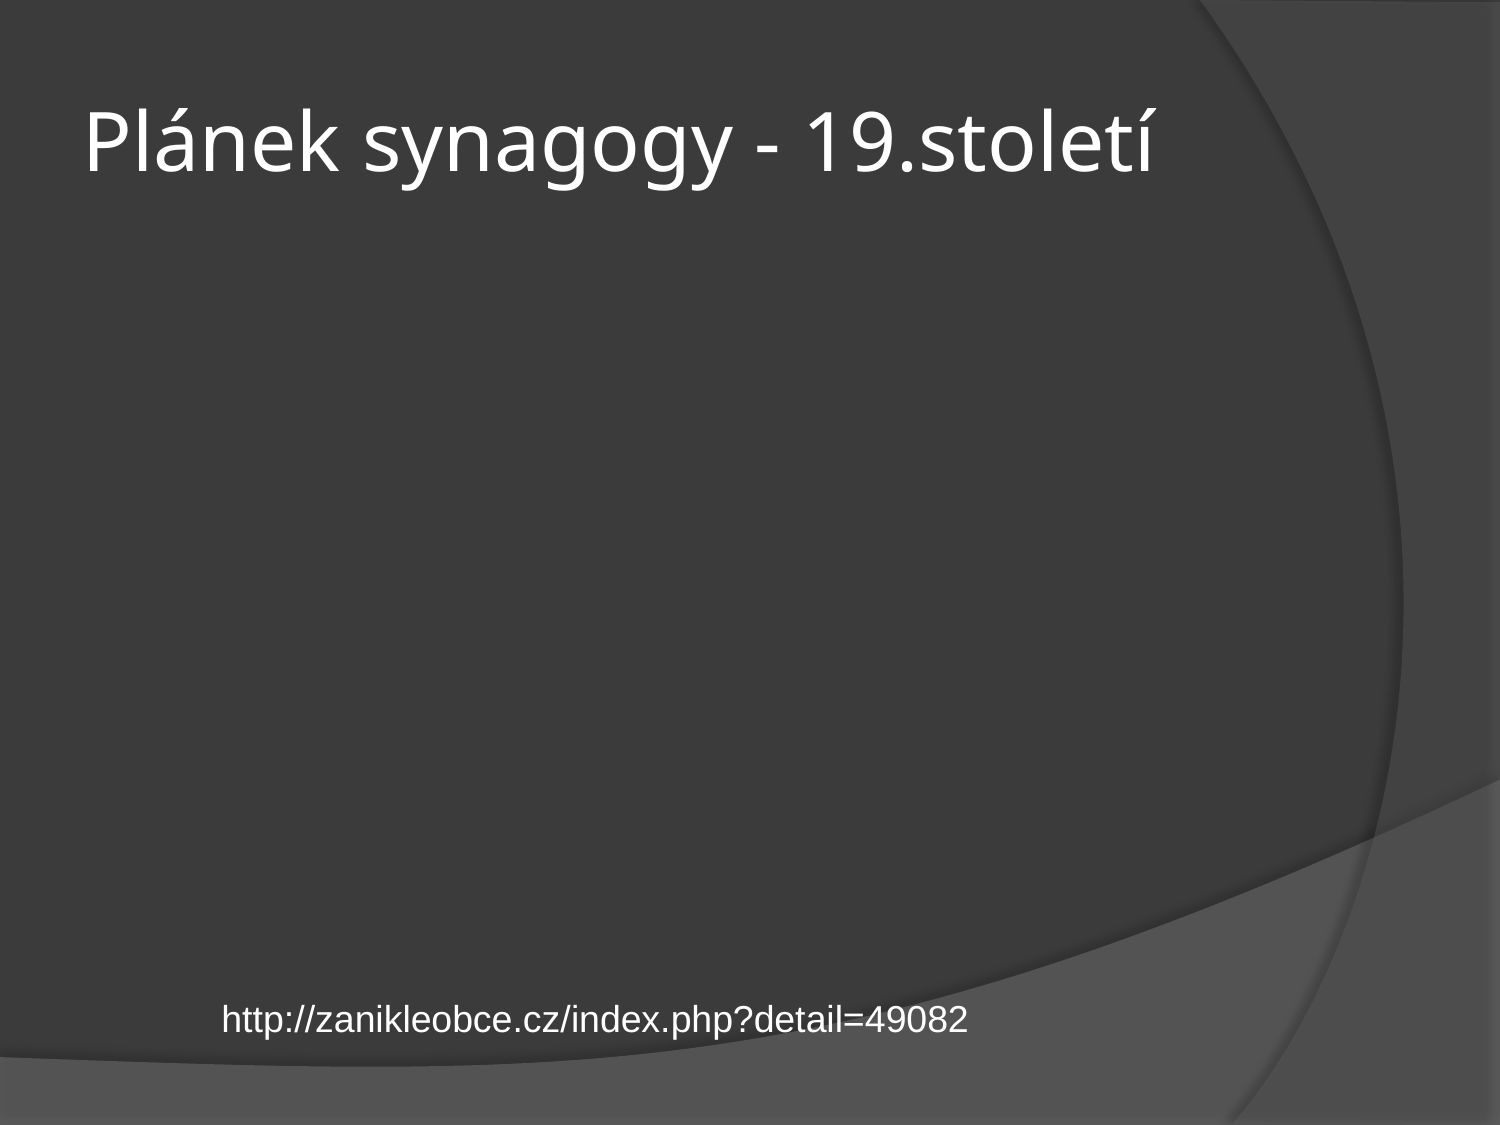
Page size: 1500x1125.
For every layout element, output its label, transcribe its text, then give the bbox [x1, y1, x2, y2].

title Plánek synagogy - 19.století [75, 45, 1300, 233]
text_box http://zanikleobce.cz/index.php?detail=49082 [206, 987, 1255, 1048]
